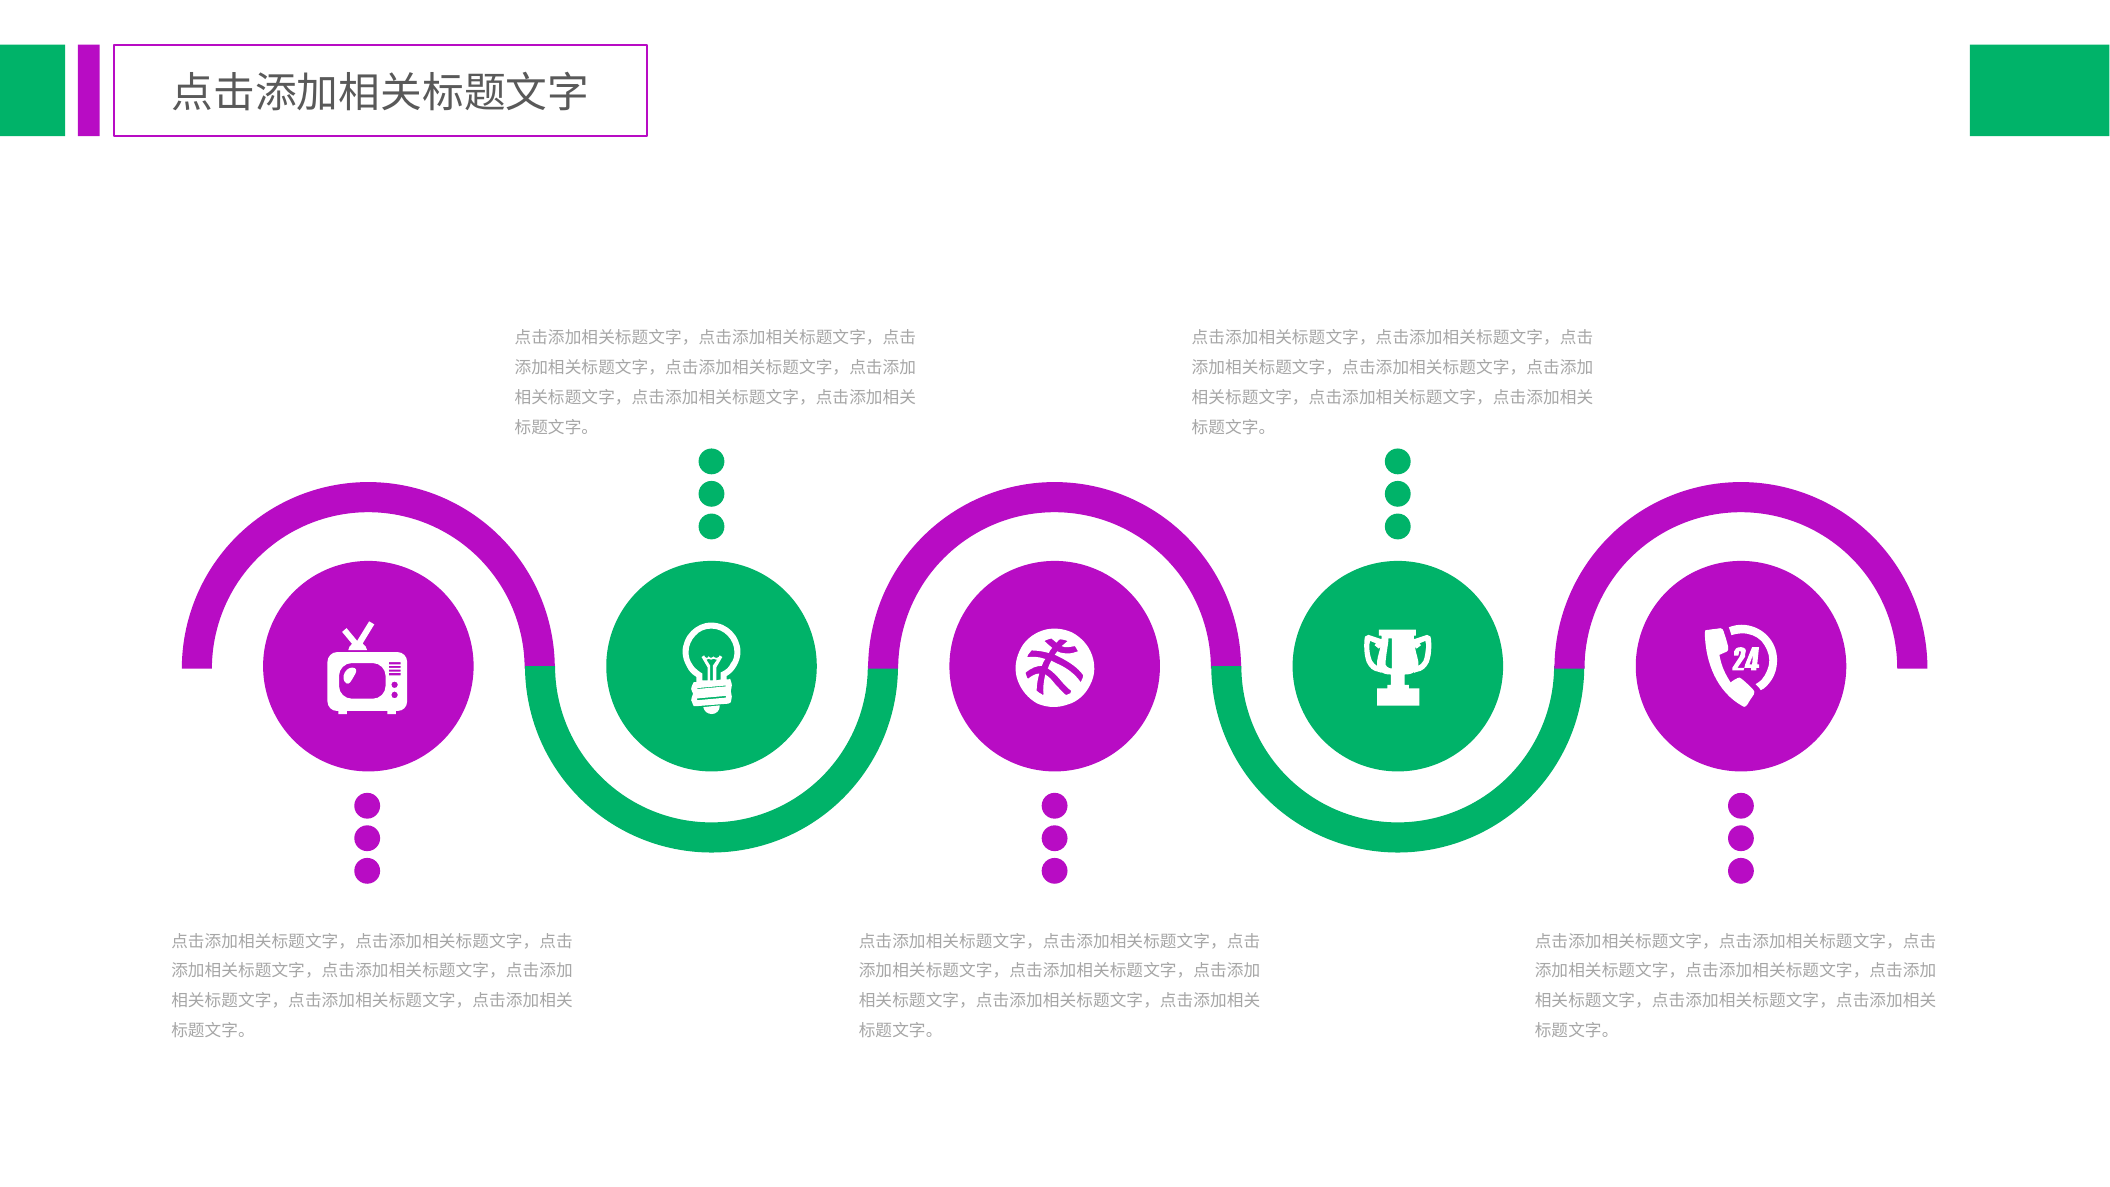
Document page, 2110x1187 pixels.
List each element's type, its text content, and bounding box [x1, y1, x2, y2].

text_box 点击添加相关标题文字，点击添加相关标题文字，点击添加相关标题文字，点击添加相关标题文字，点击添加相关标题文字，点击添加相关标题文字，点击添加相关标题文字。 [844, 912, 1286, 1048]
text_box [1292, 560, 1504, 772]
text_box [1384, 448, 1411, 540]
text_box 点击添加相关标题文字，点击添加相关标题文字，点击添加相关标题文字，点击添加相关标题文字，点击添加相关标题文字，点击添加相关标题文字，点击添加相关标题文字。 [1176, 309, 1619, 445]
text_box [698, 448, 725, 540]
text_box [1041, 792, 1068, 884]
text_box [606, 560, 817, 772]
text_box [949, 560, 1160, 772]
text_box [1969, 44, 2110, 137]
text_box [181, 479, 1928, 856]
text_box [263, 560, 474, 772]
text_box 点击添加相关标题文字，点击添加相关标题文字，点击添加相关标题文字，点击添加相关标题文字，点击添加相关标题文字，点击添加相关标题文字，点击添加相关标题文字。 [156, 912, 599, 1048]
text_box 点击添加相关标题文字，点击添加相关标题文字，点击添加相关标题文字，点击添加相关标题文字，点击添加相关标题文字，点击添加相关标题文字，点击添加相关标题文字。 [499, 309, 942, 445]
text_box 点击添加相关标题文字 [135, 44, 625, 137]
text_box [1727, 792, 1754, 884]
text_box 点击添加相关标题文字，点击添加相关标题文字，点击添加相关标题文字，点击添加相关标题文字，点击添加相关标题文字，点击添加相关标题文字，点击添加相关标题文字。 [1520, 912, 1962, 1048]
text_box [1635, 560, 1847, 772]
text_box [354, 792, 381, 884]
